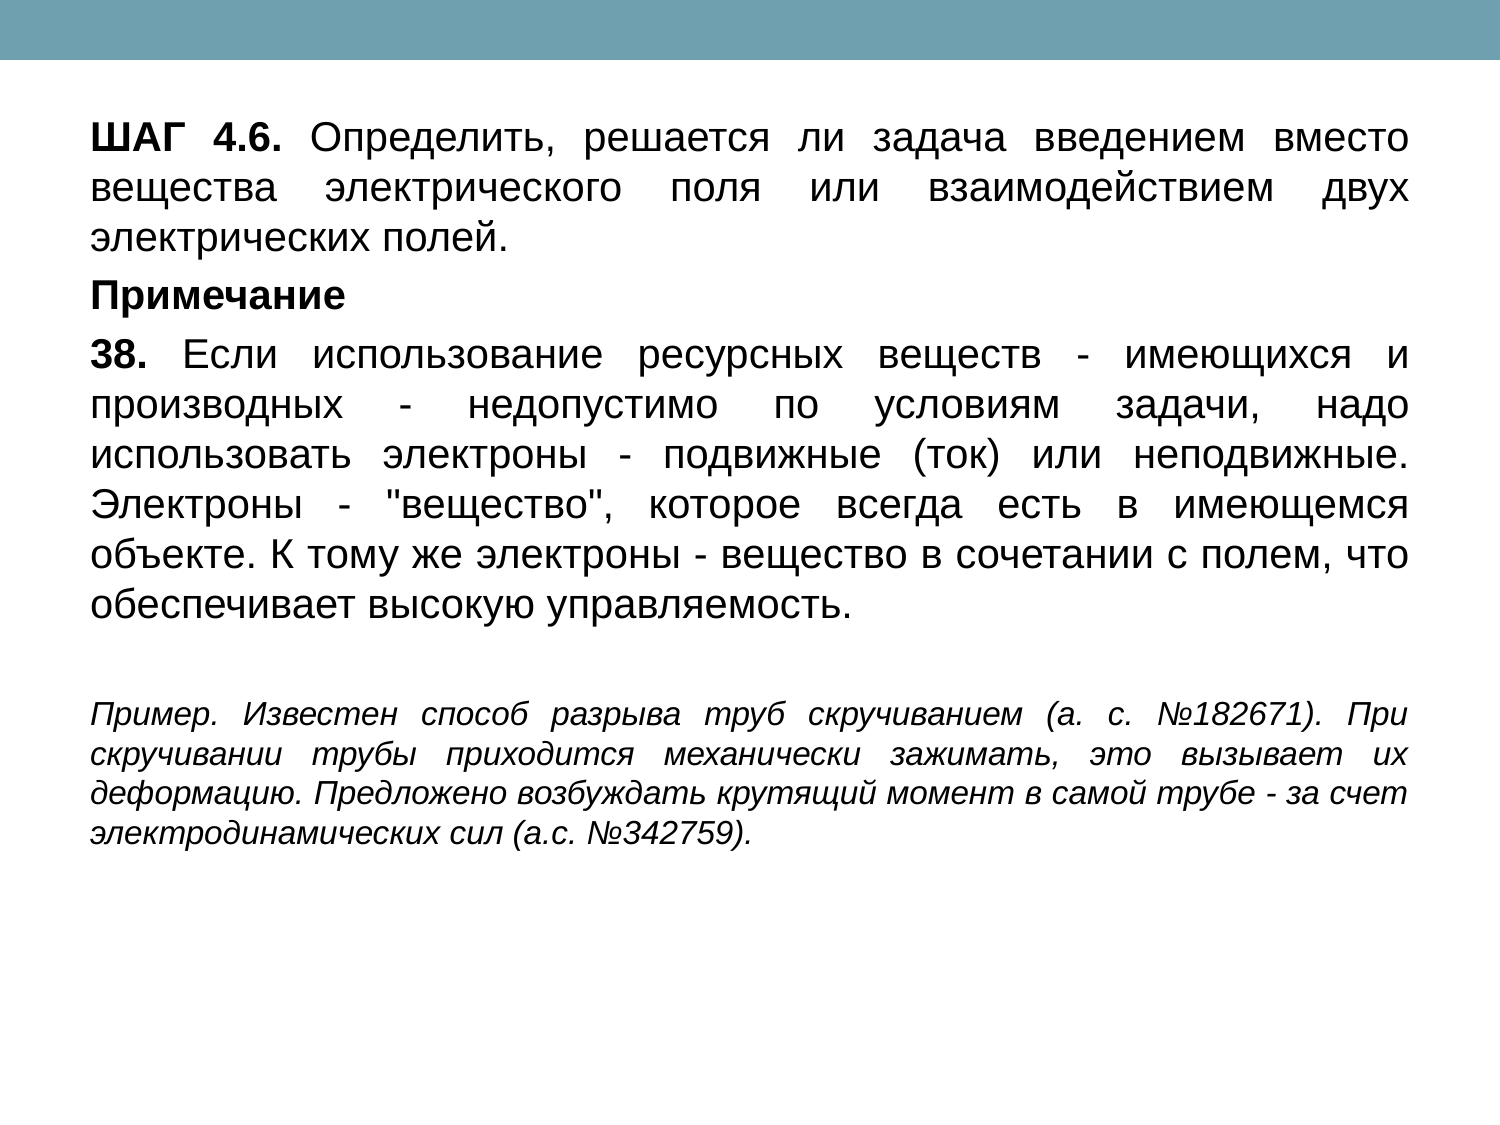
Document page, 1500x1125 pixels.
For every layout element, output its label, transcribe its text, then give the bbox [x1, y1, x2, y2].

list ШАГ 4.6. Определить, решается ли задача введением вместо вещества электрического поля или взаимодействием двух электрических полей. Примечание 38. Если использование ресурсных веществ - имеющихся и производных - недопустимо по условиям задачи, надо использовать электроны - подвижные (ток) или неподвижные. Электроны - "вещество", которое всегда есть в имеющемся объекте. К тому же электроны - вещество в сочетании с полем, что обеспечивает высокую управляемость. Пример. Известен способ разрыва труб скручиванием (а. с. №182671). При скручивании трубы приходится механически зажимать, это вызывает их деформацию. Предложено возбуждать крутящий момент в самой трубе - за счет электродинамических сил (а.с. №342759). [75, 101, 1425, 1063]
